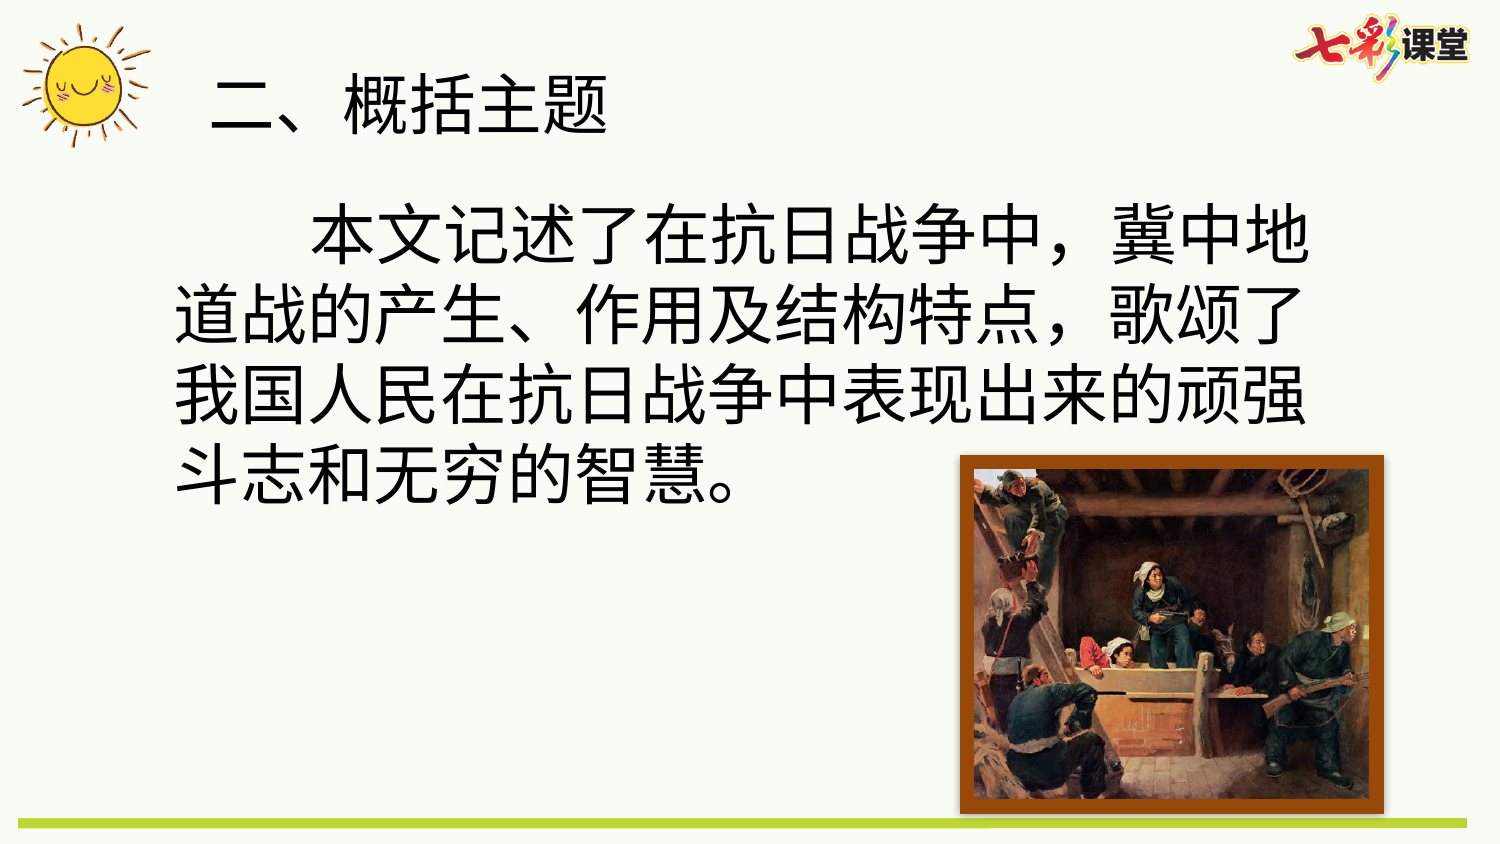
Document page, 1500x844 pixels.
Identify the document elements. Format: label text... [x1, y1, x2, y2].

picture [1291, 9, 1472, 87]
picture [18, 771, 1467, 844]
picture [973, 468, 1370, 800]
text_box 本文记述了在抗日战争中，冀中地道战的产生、作用及结构特点，歌颂了我国人民在抗日战争中表现出来的顽强斗志和无穷的智慧。 [159, 185, 1341, 521]
picture [0, 0, 173, 172]
text_box 二、概括主题 [194, 55, 639, 151]
